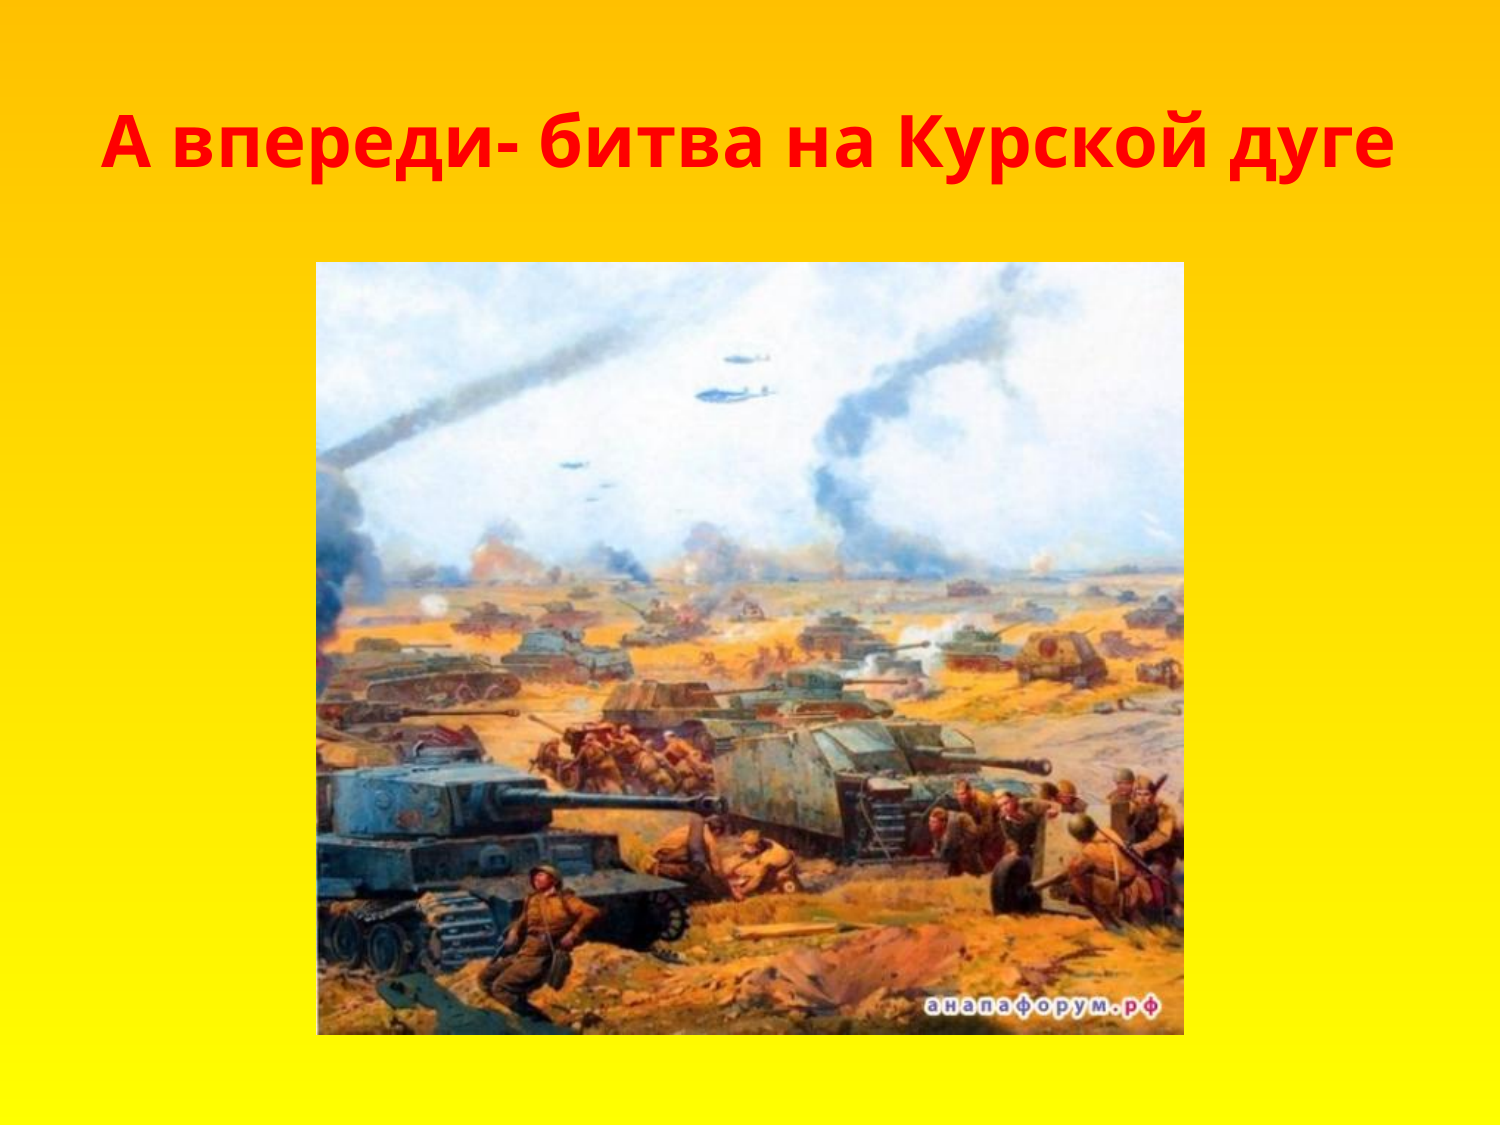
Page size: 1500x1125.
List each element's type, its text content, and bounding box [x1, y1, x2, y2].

title А впереди- битва на Курской дуге [75, 45, 1425, 233]
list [316, 262, 1184, 1036]
